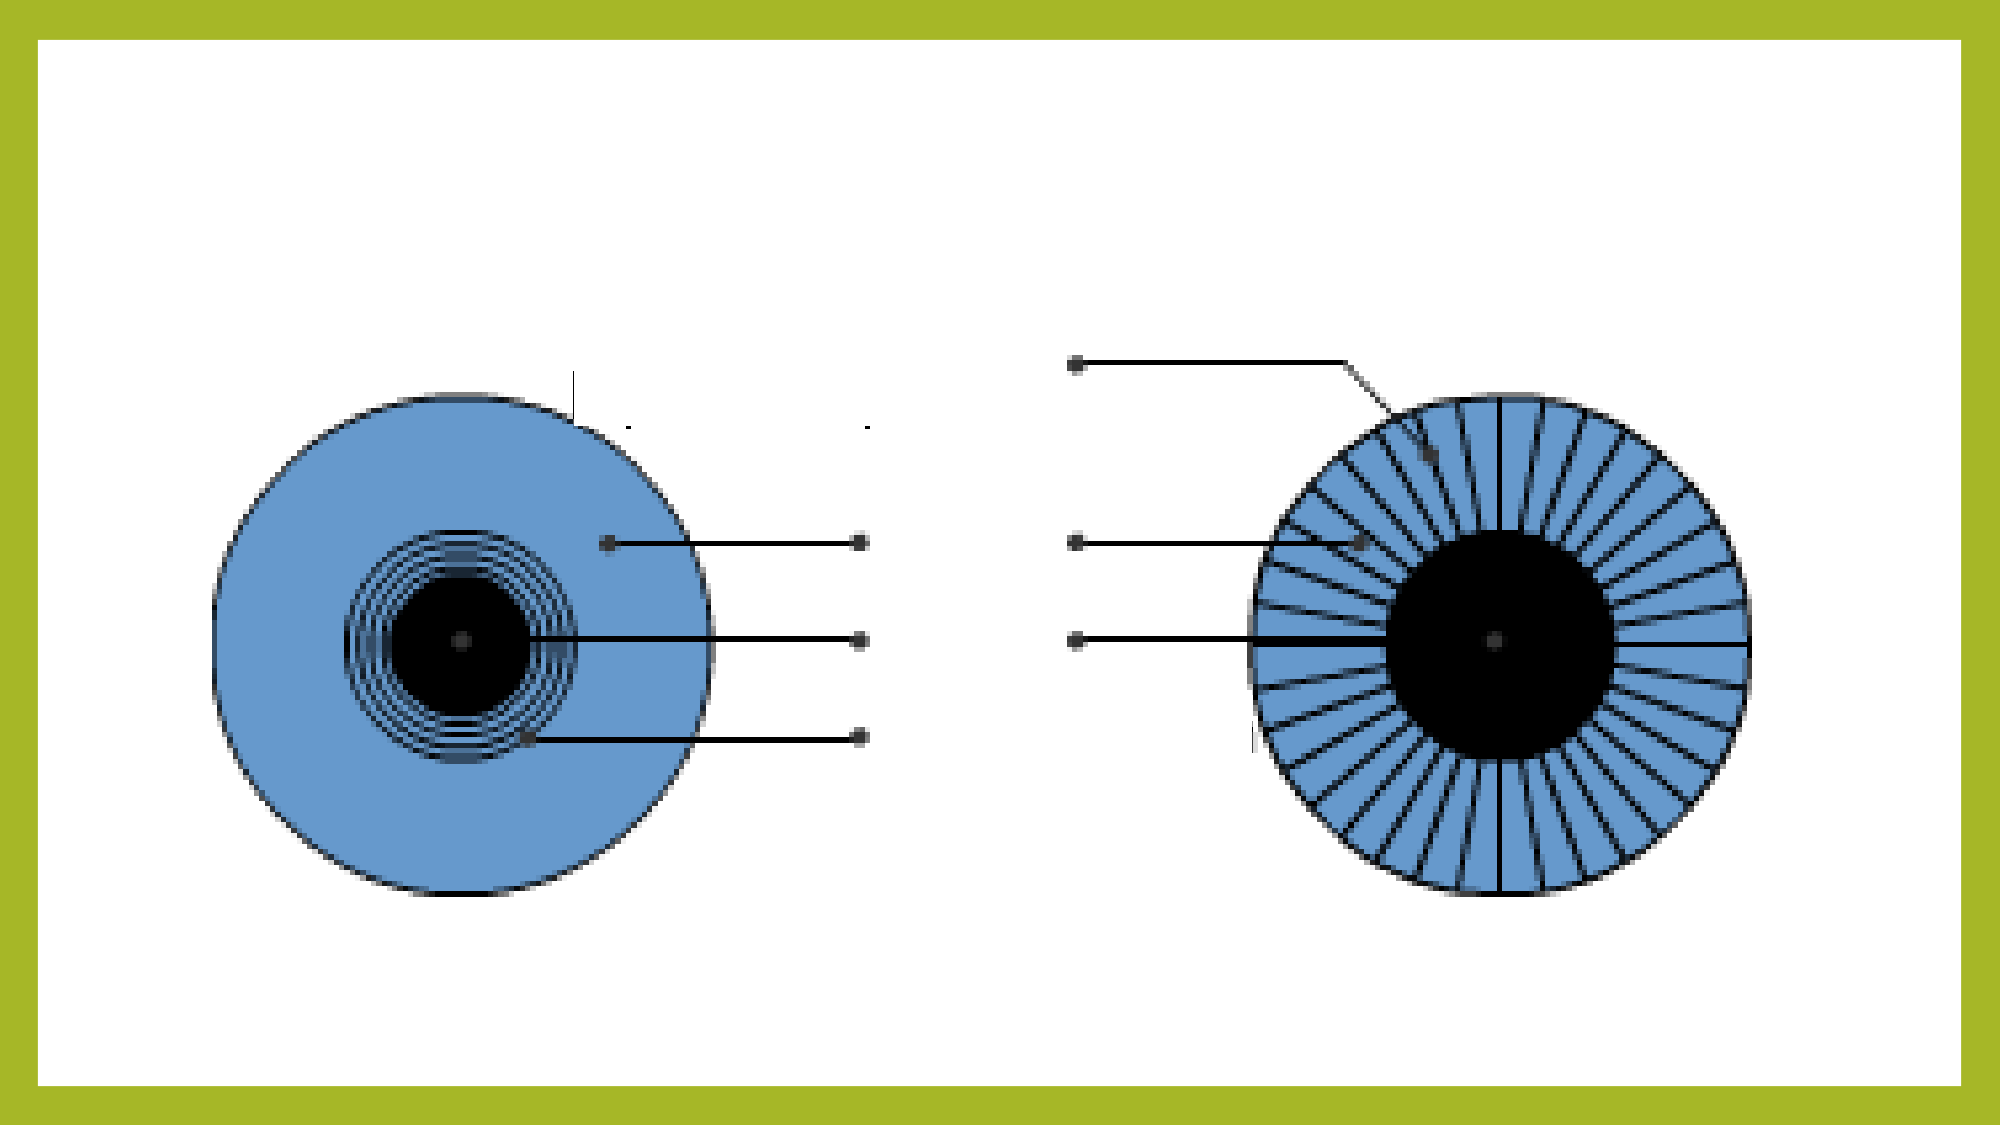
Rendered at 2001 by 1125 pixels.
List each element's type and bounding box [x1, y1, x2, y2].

picture [212, 164, 1912, 961]
